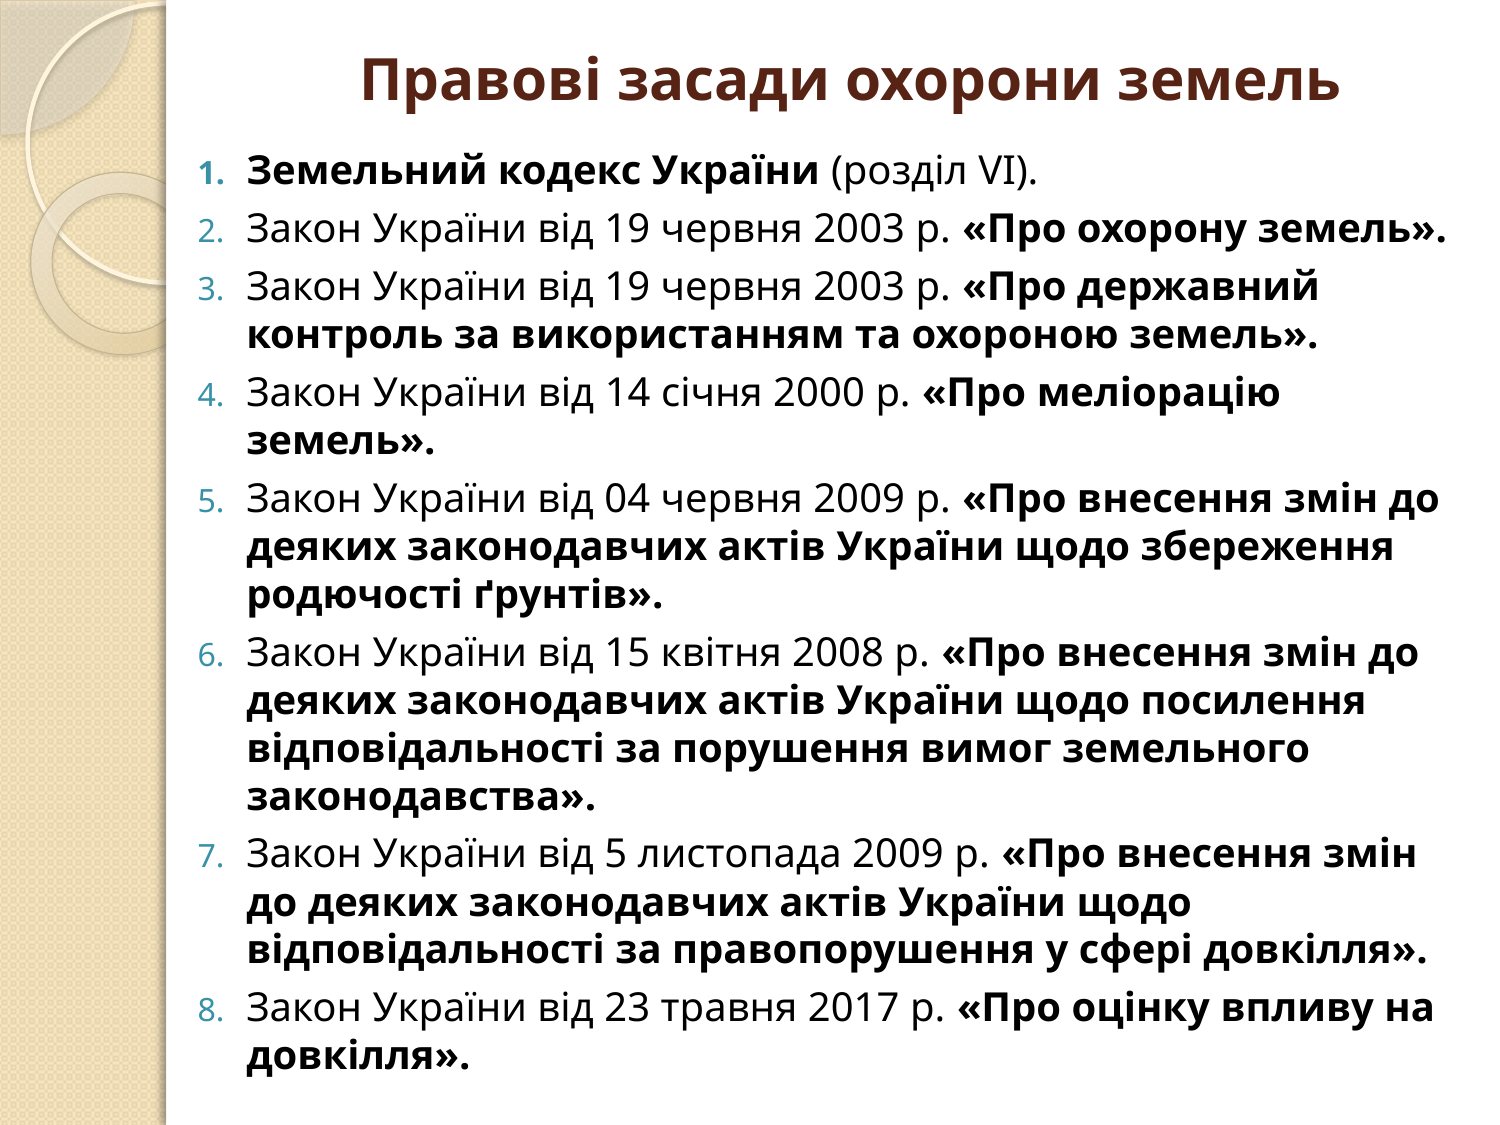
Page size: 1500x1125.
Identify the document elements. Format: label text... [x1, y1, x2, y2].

title Правові засади охорони земель [235, 19, 1466, 135]
list Земельний кодекс України (розділ VI). Закон України від 19 червня 2003 р. «Про охорону земель». Закон України від 19 червня 2003 р. «Про державний контроль за використанням та охороною земель». Закон України від 14 січня 2000 р. «Про меліорацію земель». Закон України від 04 червня 2009 р. «Про внесення змін до деяких законодавчих актів України щодо збереження родючості ґрунтів». Закон України від 15 квітня 2008 р. «Про внесення змін до деяких законодавчих актів України щодо посилення відповідальності за порушення вимог земельного законодавства». Закон України від 5 листопада 2009 р. «Про внесення змін до деяких законодавчих актів України щодо відповідальності за правопорушення у сфері довкілля». Закон України від 23 травня 2017 р. «Про оцінку впливу на довкілля». [170, 136, 1466, 1095]
